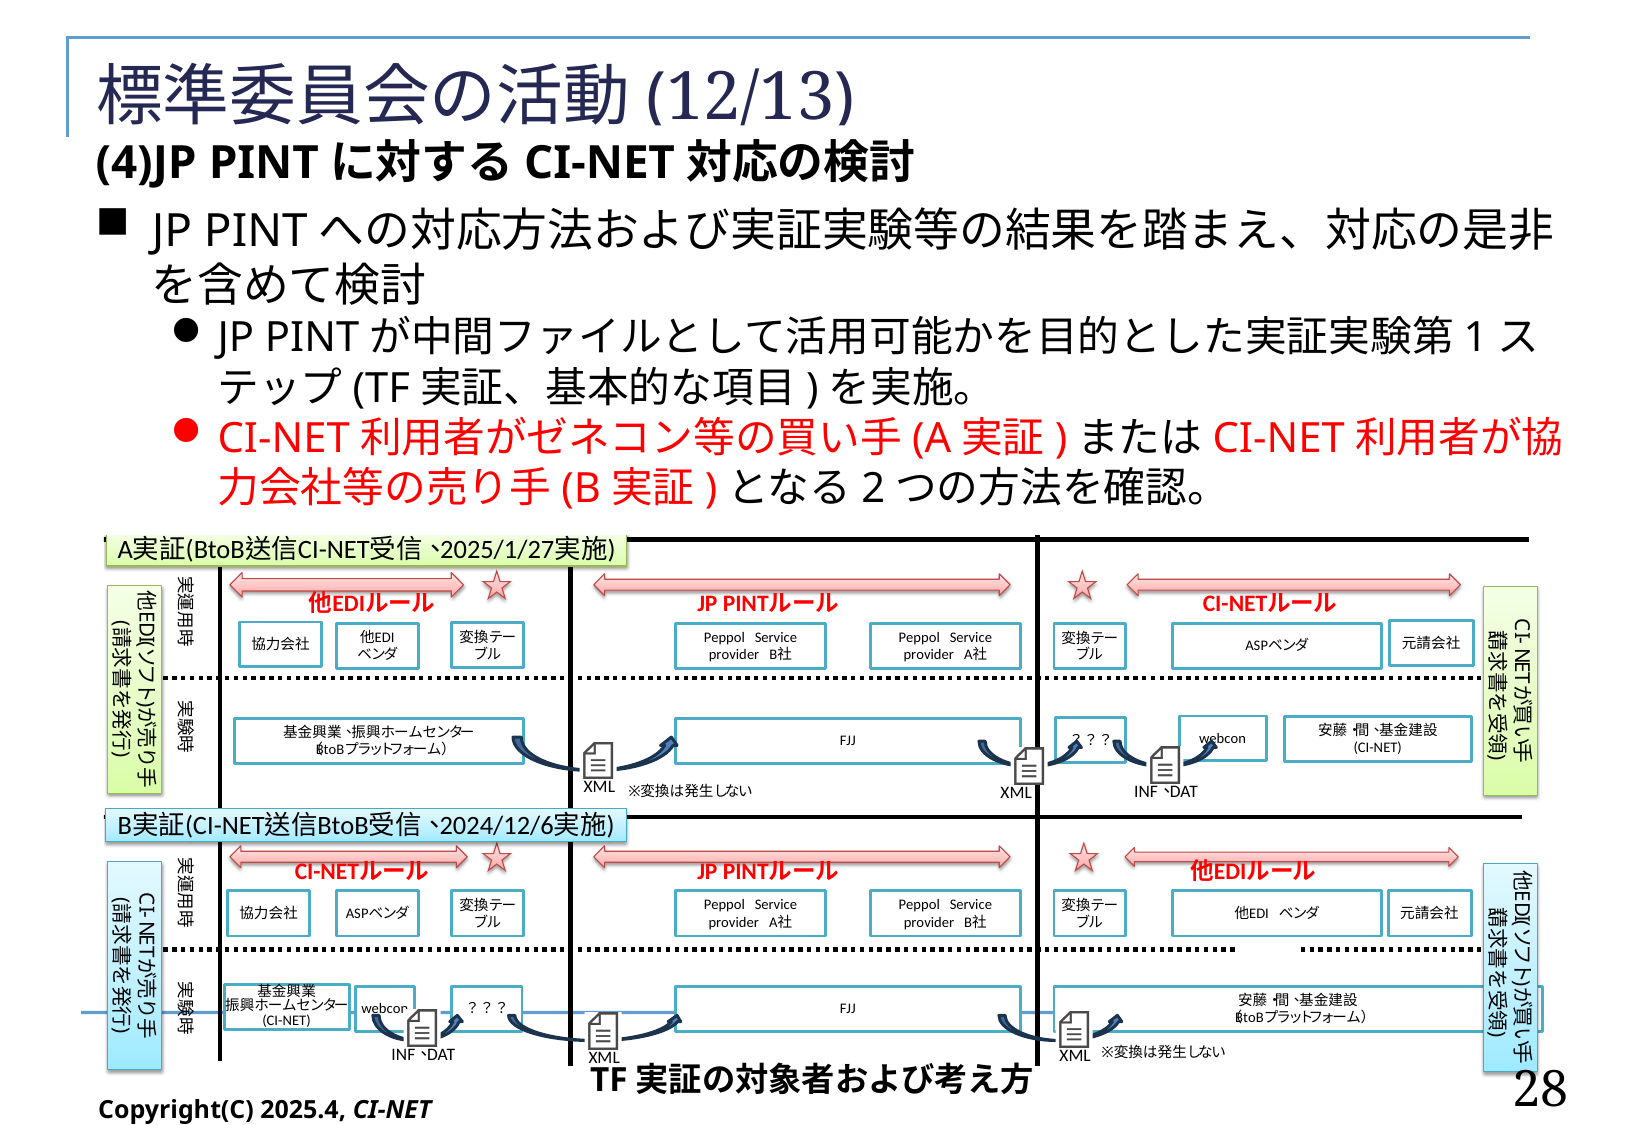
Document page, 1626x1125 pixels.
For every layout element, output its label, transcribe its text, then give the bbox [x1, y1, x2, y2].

text_box (4)JP PINTに対するCI-NET対応の検討 JP PINTへの対応方法および実証実験等の結果を踏まえ、対応の是非を含めて検討 JP PINTが中間ファイルとして活用可能かを目的とした実証実験第1ステップ(TF実証、基本的な項目)を実施。 CI-NET利用者がゼネコン等の買い手(A実証)またはCI-NET利用者が協力会社等の売り手(B実証)となる2つの方法を確認。 [80, 125, 1584, 518]
title 標準委員会の活動(12/13) [81, 45, 1544, 125]
slide_number 28 [1204, 1057, 1584, 1125]
picture [103, 535, 1557, 1095]
